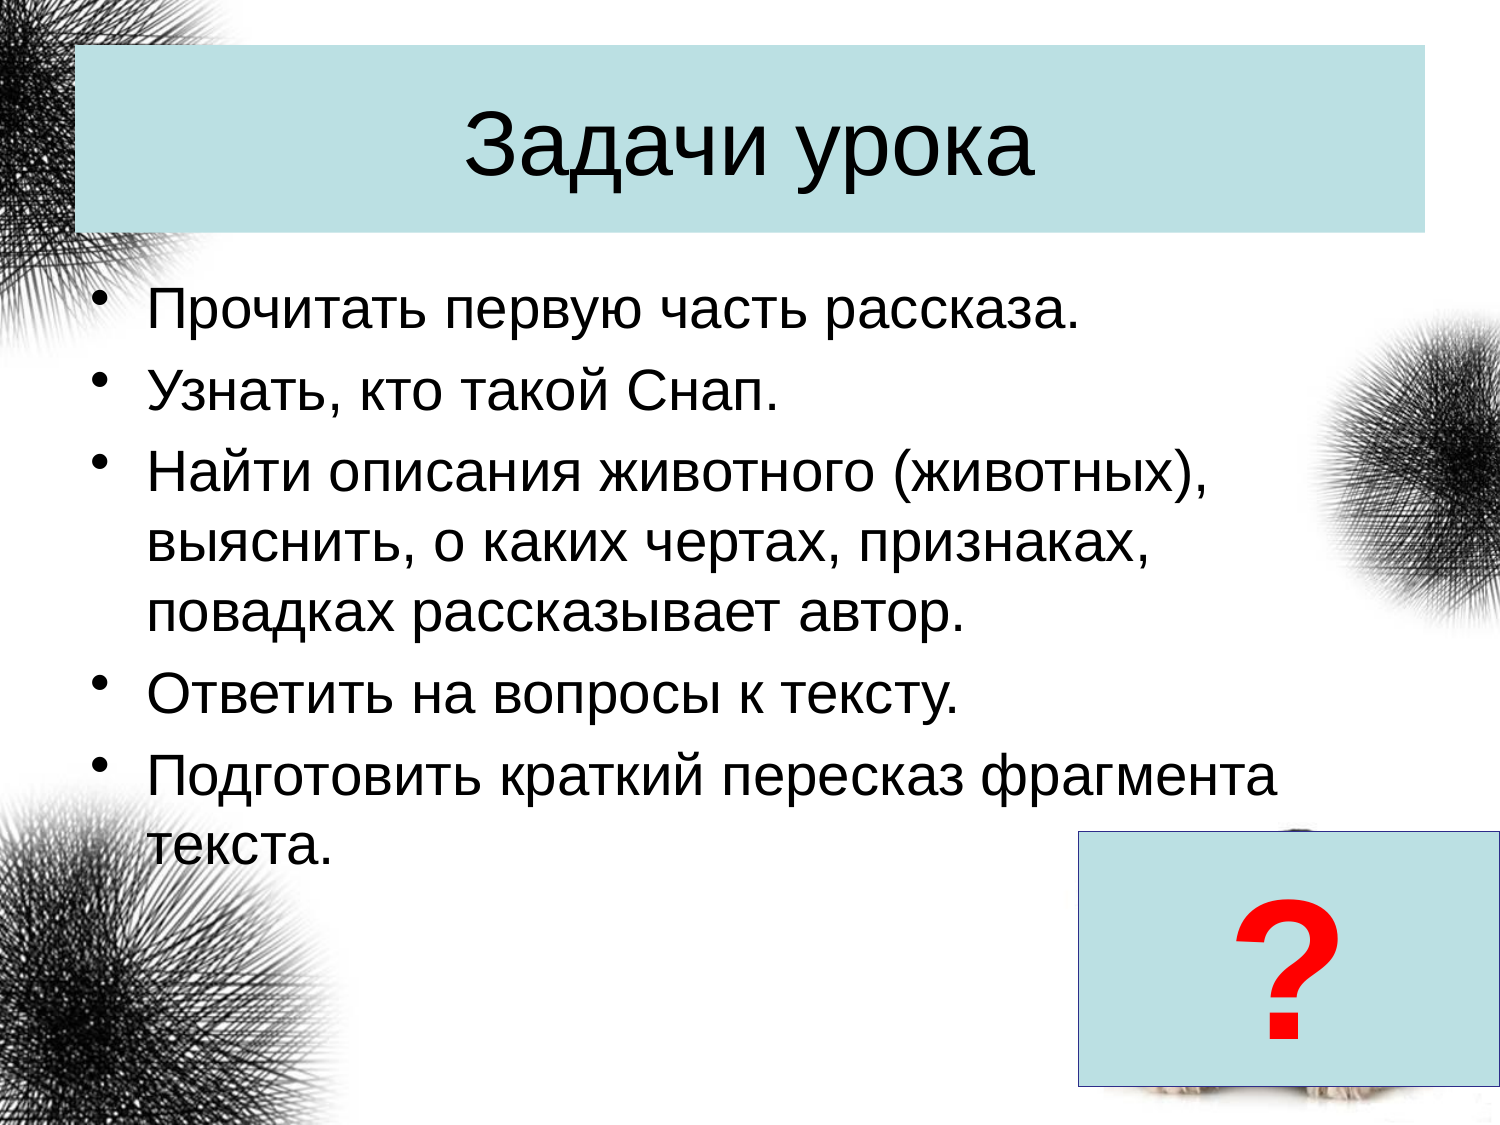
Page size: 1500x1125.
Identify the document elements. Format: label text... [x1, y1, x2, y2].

list Прочитать первую часть рассказа. Узнать, кто такой Снап. Найти описания животного (животных), выяснить, о каких чертах, признаках, повадках рассказывает автор. Ответить на вопросы к тексту. Подготовить краткий пересказ фрагмента текста. [75, 262, 1425, 1005]
title Задачи урока [75, 45, 1425, 233]
text_box ? [1078, 831, 1500, 1087]
picture [0, 0, 1500, 1125]
